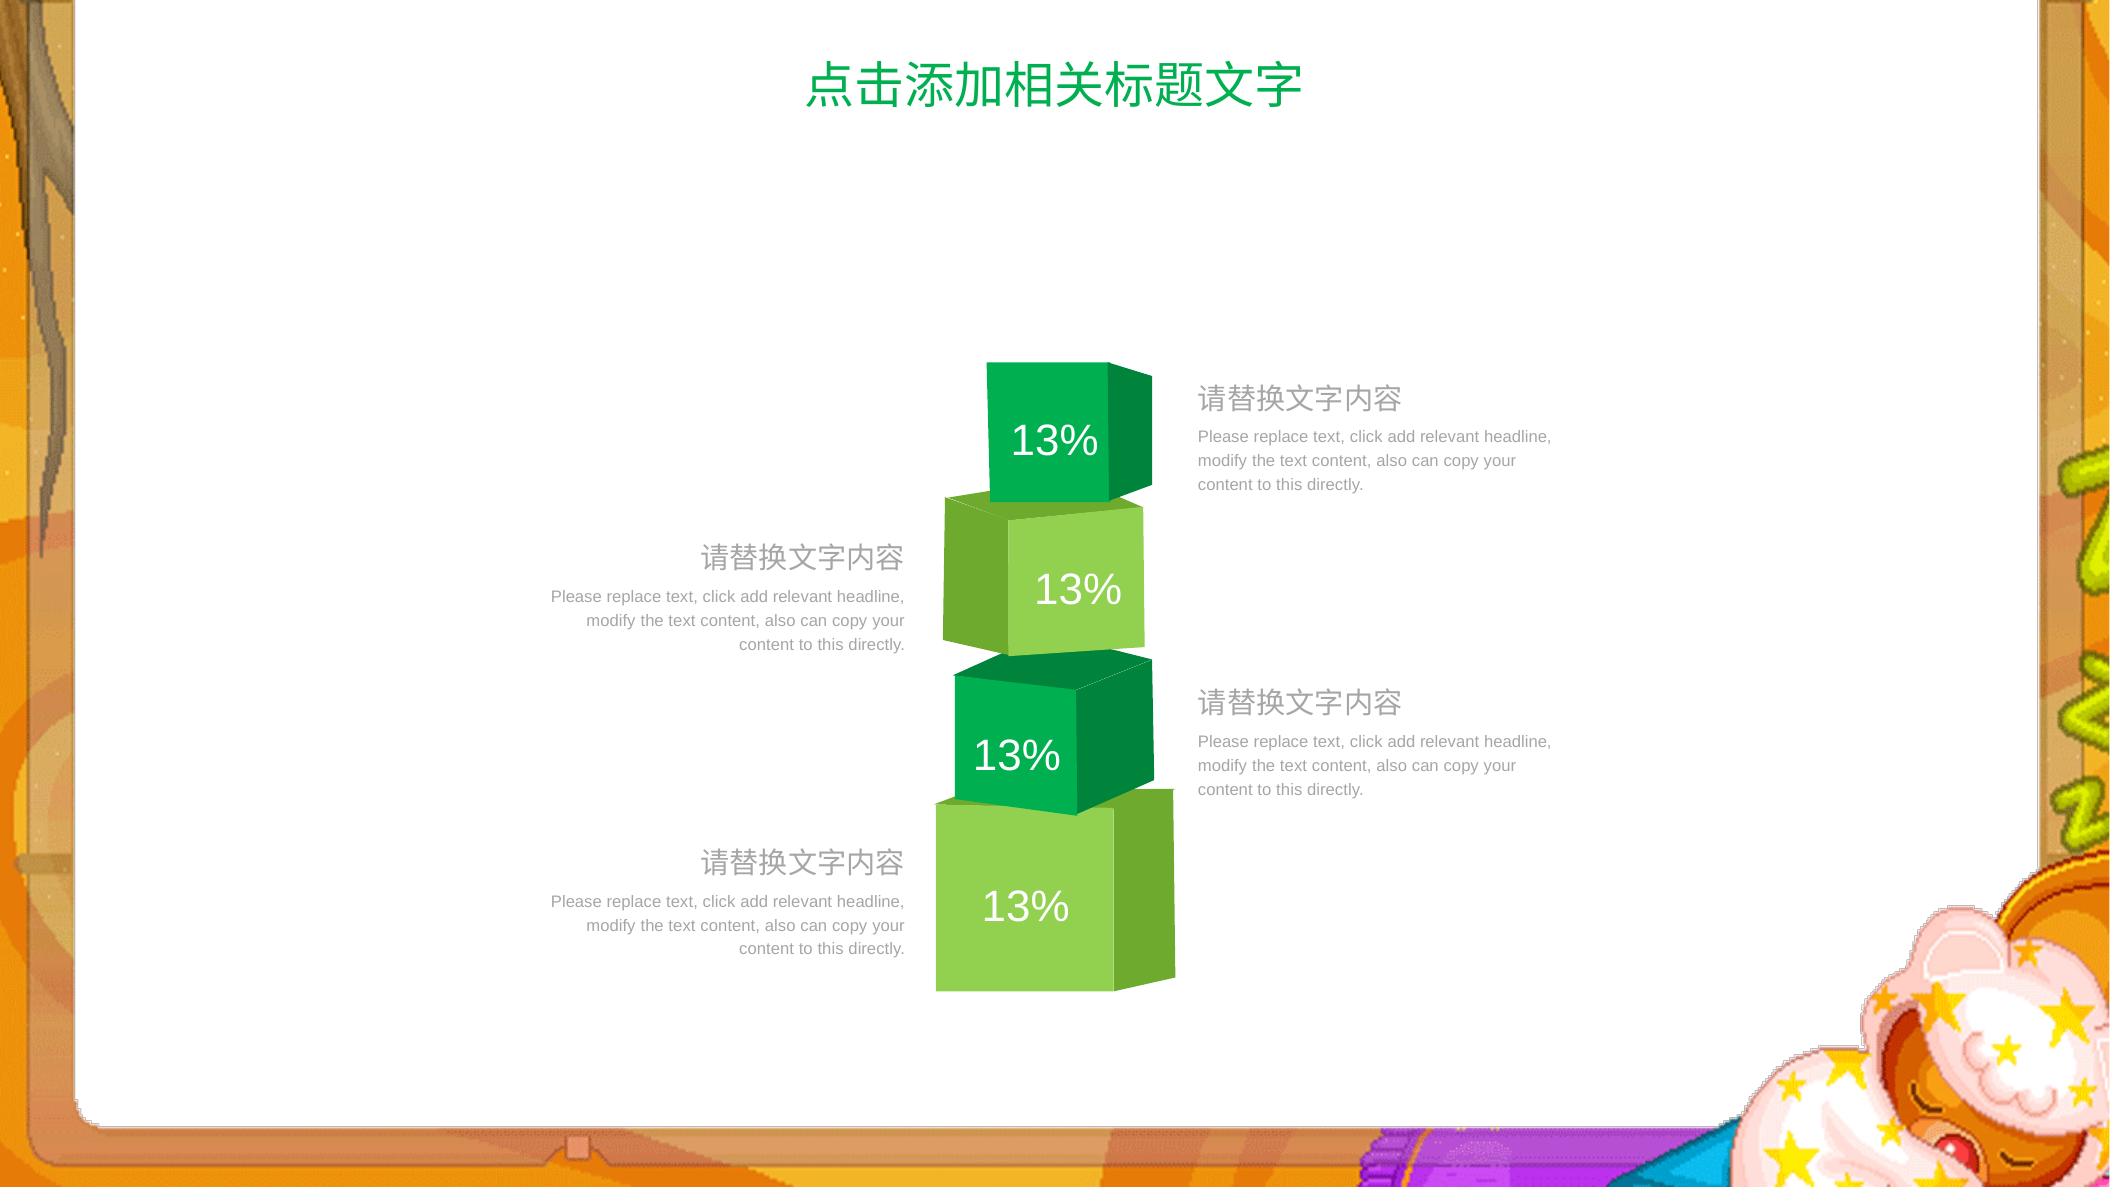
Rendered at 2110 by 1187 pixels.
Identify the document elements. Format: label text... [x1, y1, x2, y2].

text_box 请替换文字内容 [1197, 677, 1419, 720]
picture [0, 0, 2110, 1187]
text_box Please replace text, click add relevant headline, modify the text content, also can copy your content to this directly. [1197, 726, 1561, 799]
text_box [933, 362, 1176, 992]
text_box Please replace text, click add relevant headline, modify the text content, also can copy your content to this directly. [1197, 422, 1561, 494]
text_box 请替换文字内容 [684, 837, 906, 880]
text_box 请替换文字内容 [1197, 372, 1419, 415]
text_box Please replace text, click add relevant headline, modify the text content, also can copy your content to this directly. [543, 581, 906, 654]
text_box 点击添加相关标题文字 [803, 53, 1307, 114]
text_box 请替换文字内容 [684, 532, 906, 575]
text_box Please replace text, click add relevant headline, modify the text content, also can copy your content to this directly. [543, 886, 906, 959]
